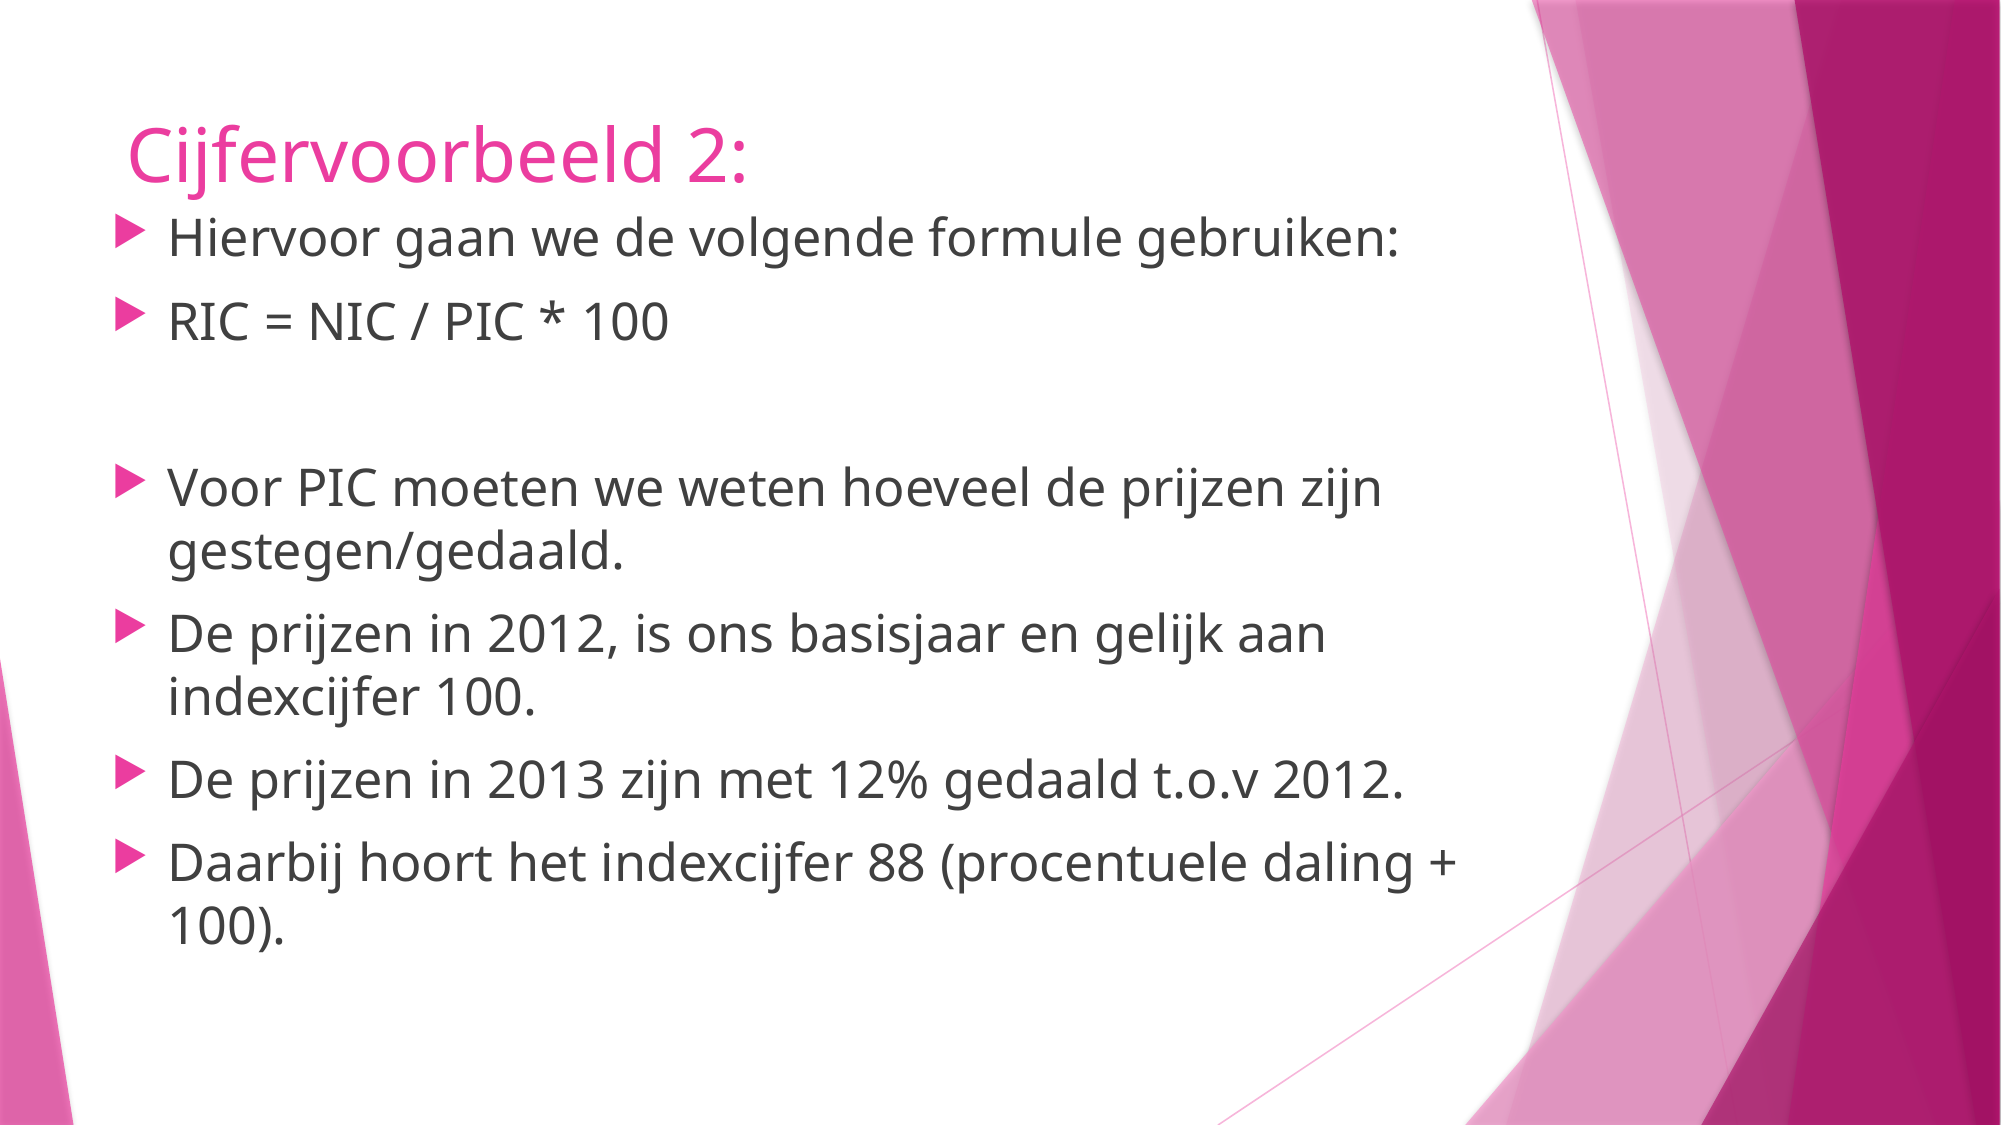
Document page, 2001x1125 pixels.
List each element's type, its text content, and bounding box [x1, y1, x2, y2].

title Cijfervoorbeeld 2: [111, 99, 1522, 197]
list Hiervoor gaan we de volgende formule gebruiken: RIC = NIC / PIC * 100 Voor PIC moeten we weten hoeveel de prijzen zijn gestegen/gedaald. De prijzen in 2012, is ons basisjaar en gelijk aan indexcijfer 100. De prijzen in 2013 zijn met 12% gedaald t.o.v 2012. Daarbij hoort het indexcijfer 88 (procentuele daling + 100). [96, 197, 1591, 1080]
